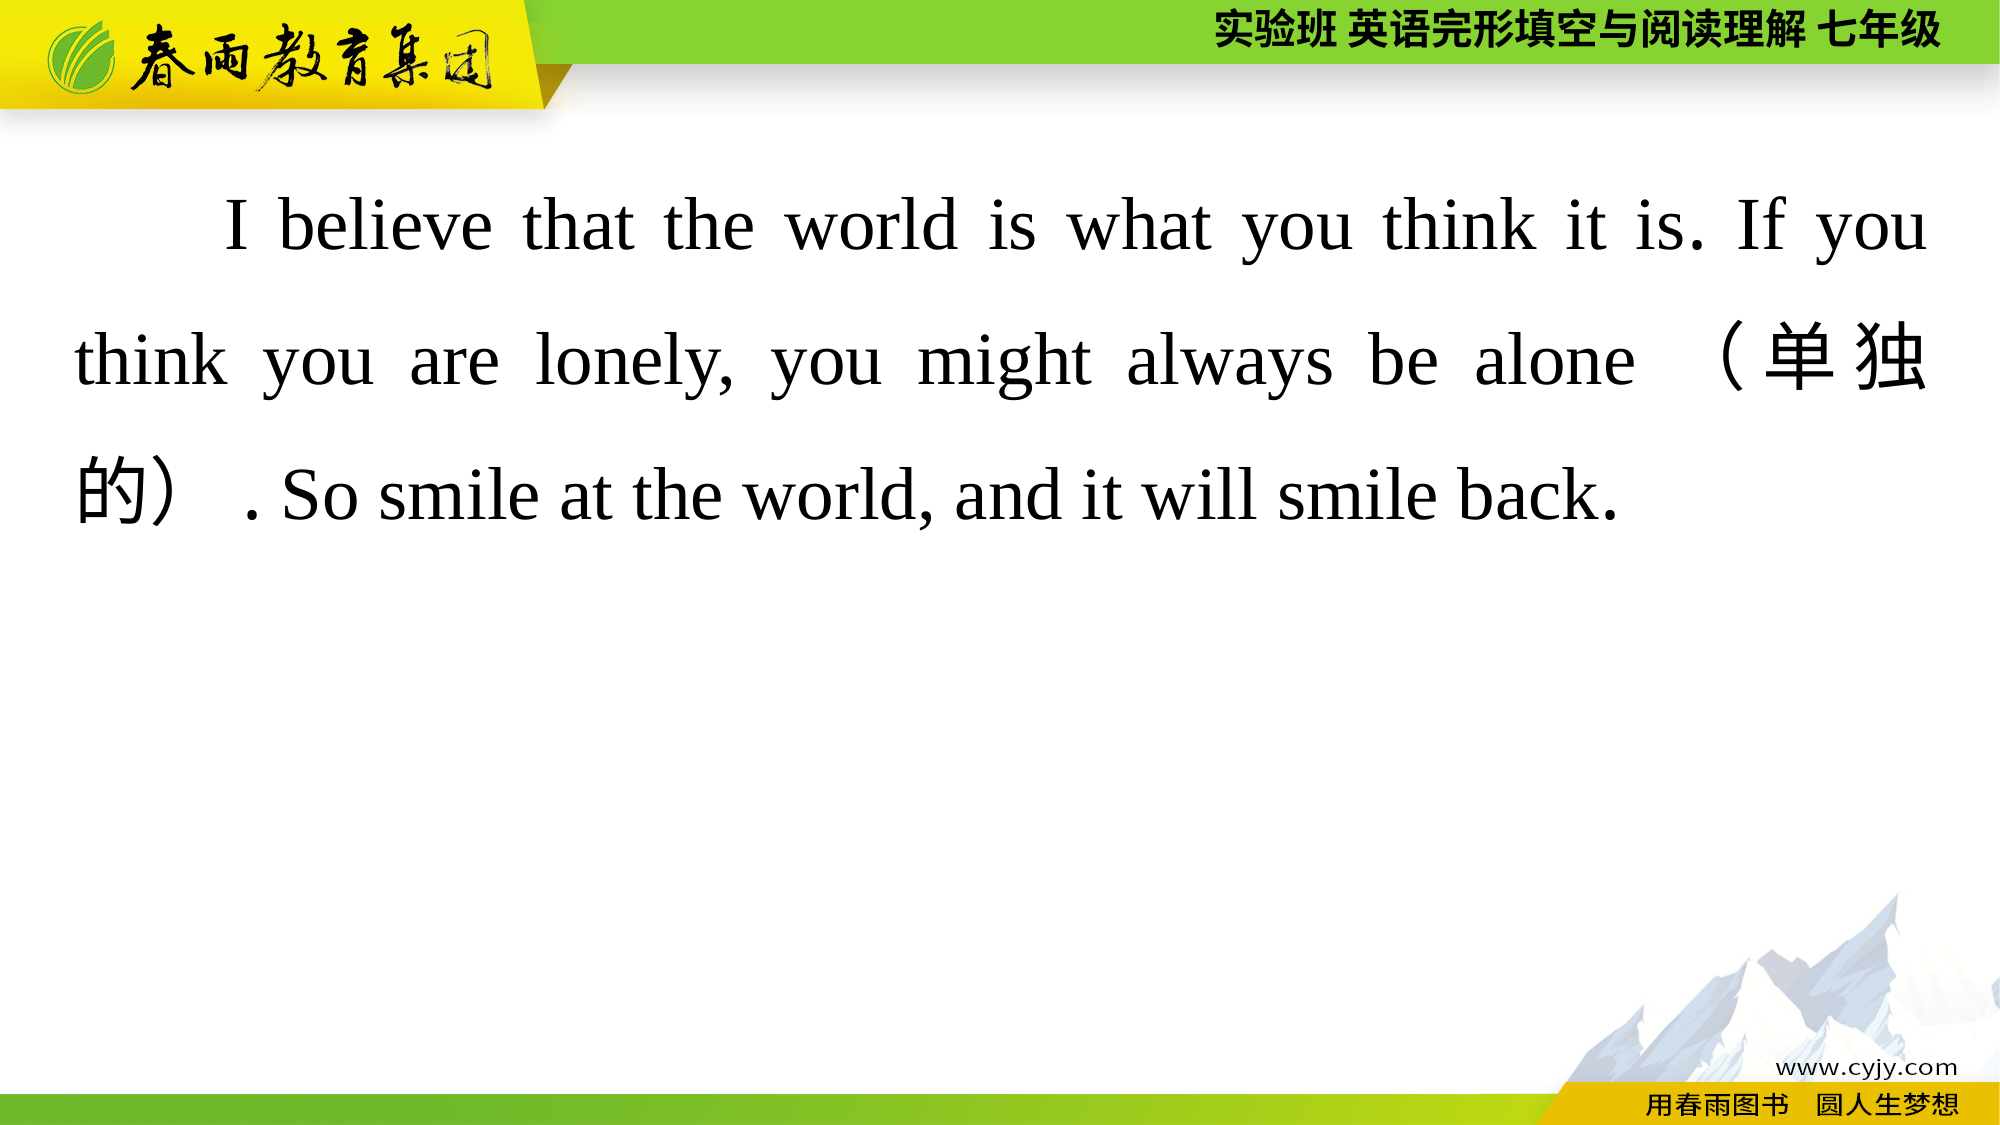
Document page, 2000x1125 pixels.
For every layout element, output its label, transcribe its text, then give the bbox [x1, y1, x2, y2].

picture [0, 0, 2000, 1125]
list I believe that the world is what you think it is. If you think you are lonely, you might always be alone（单独的）. So smile at the world, and it will smile back. [59, 122, 1944, 530]
